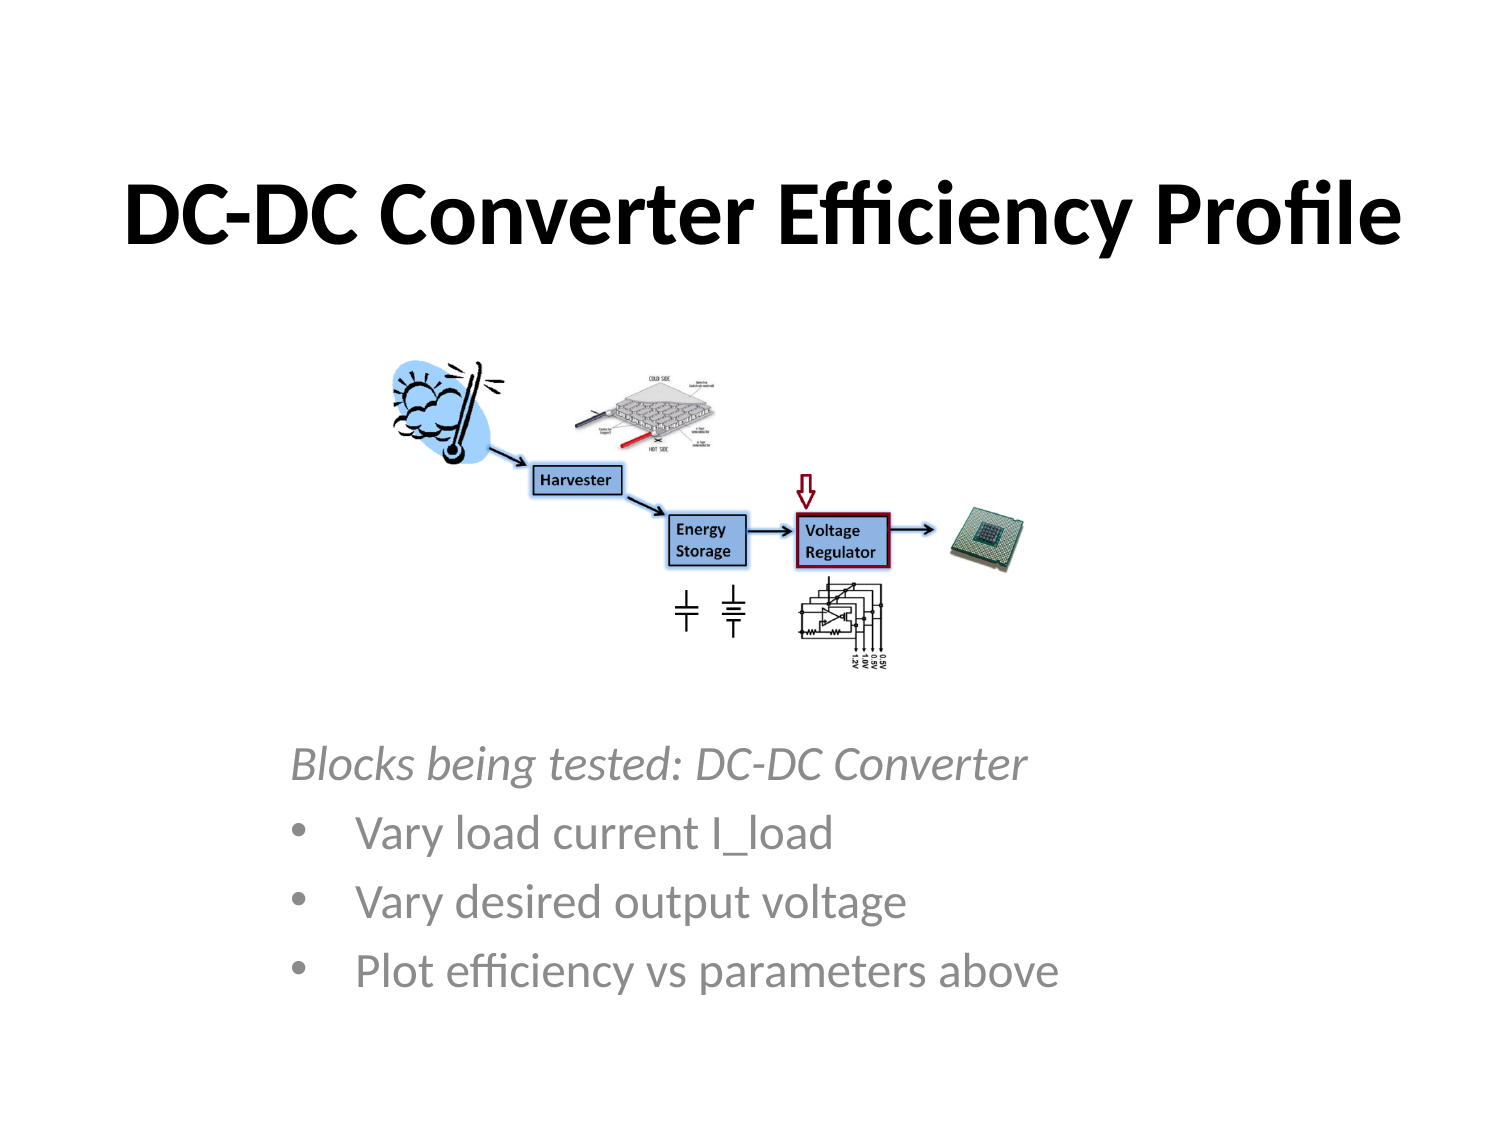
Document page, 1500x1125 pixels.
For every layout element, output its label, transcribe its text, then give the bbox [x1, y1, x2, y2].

picture [387, 349, 1026, 678]
text_box Blocks being tested: DC-DC Converter Vary load current I_load Vary desired output voltage Plot efficiency vs parameters above [275, 723, 1288, 1011]
title DC-DC Converter Efficiency Profile [32, 57, 1496, 358]
